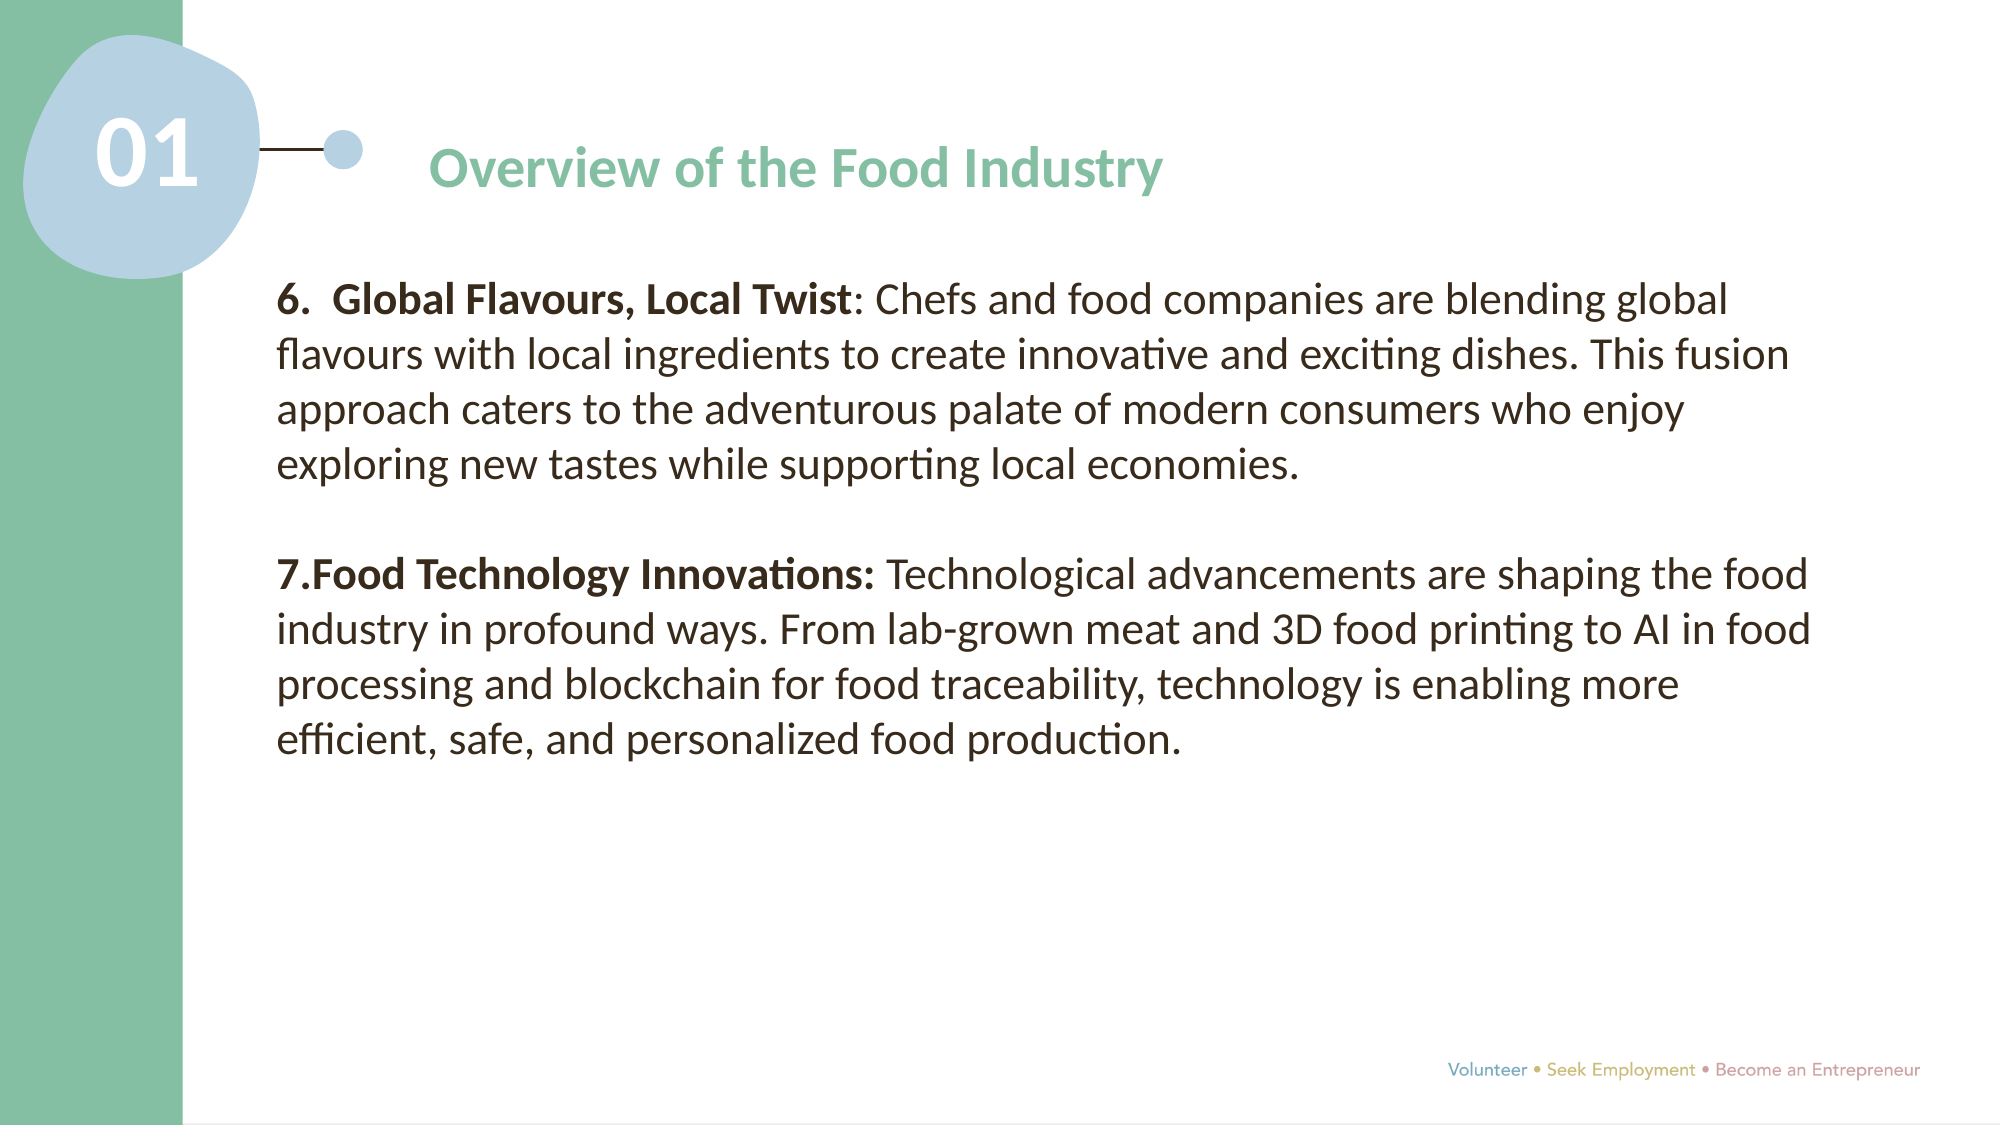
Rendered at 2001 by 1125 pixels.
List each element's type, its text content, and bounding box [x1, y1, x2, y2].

text_box [0, 0, 184, 1125]
text_box [34, 230, 234, 280]
text_box [308, 246, 1907, 452]
text_box 6. Global Flavours, Local Twist: Chefs and food companies are blending global flavours with local ingredients to create innovative and exciting dishes. This fusion approach caters to the adventurous palate of modern consumers who enjoy exploring new tastes while supporting local economies. Food Technology Innovations: Technological advancements are shaping the food industry in profound ways. From lab-grown meat and 3D food printing to AI in food processing and blockchain for food traceability, technology is enabling more efficient, safe, and personalized food production. [261, 261, 1844, 926]
text_box 01 [21, 88, 275, 230]
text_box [110, 129, 363, 170]
text_box [55, 35, 249, 88]
picture [1418, 1046, 1971, 1103]
text_box Overview of the Food Industry [414, 108, 1675, 215]
